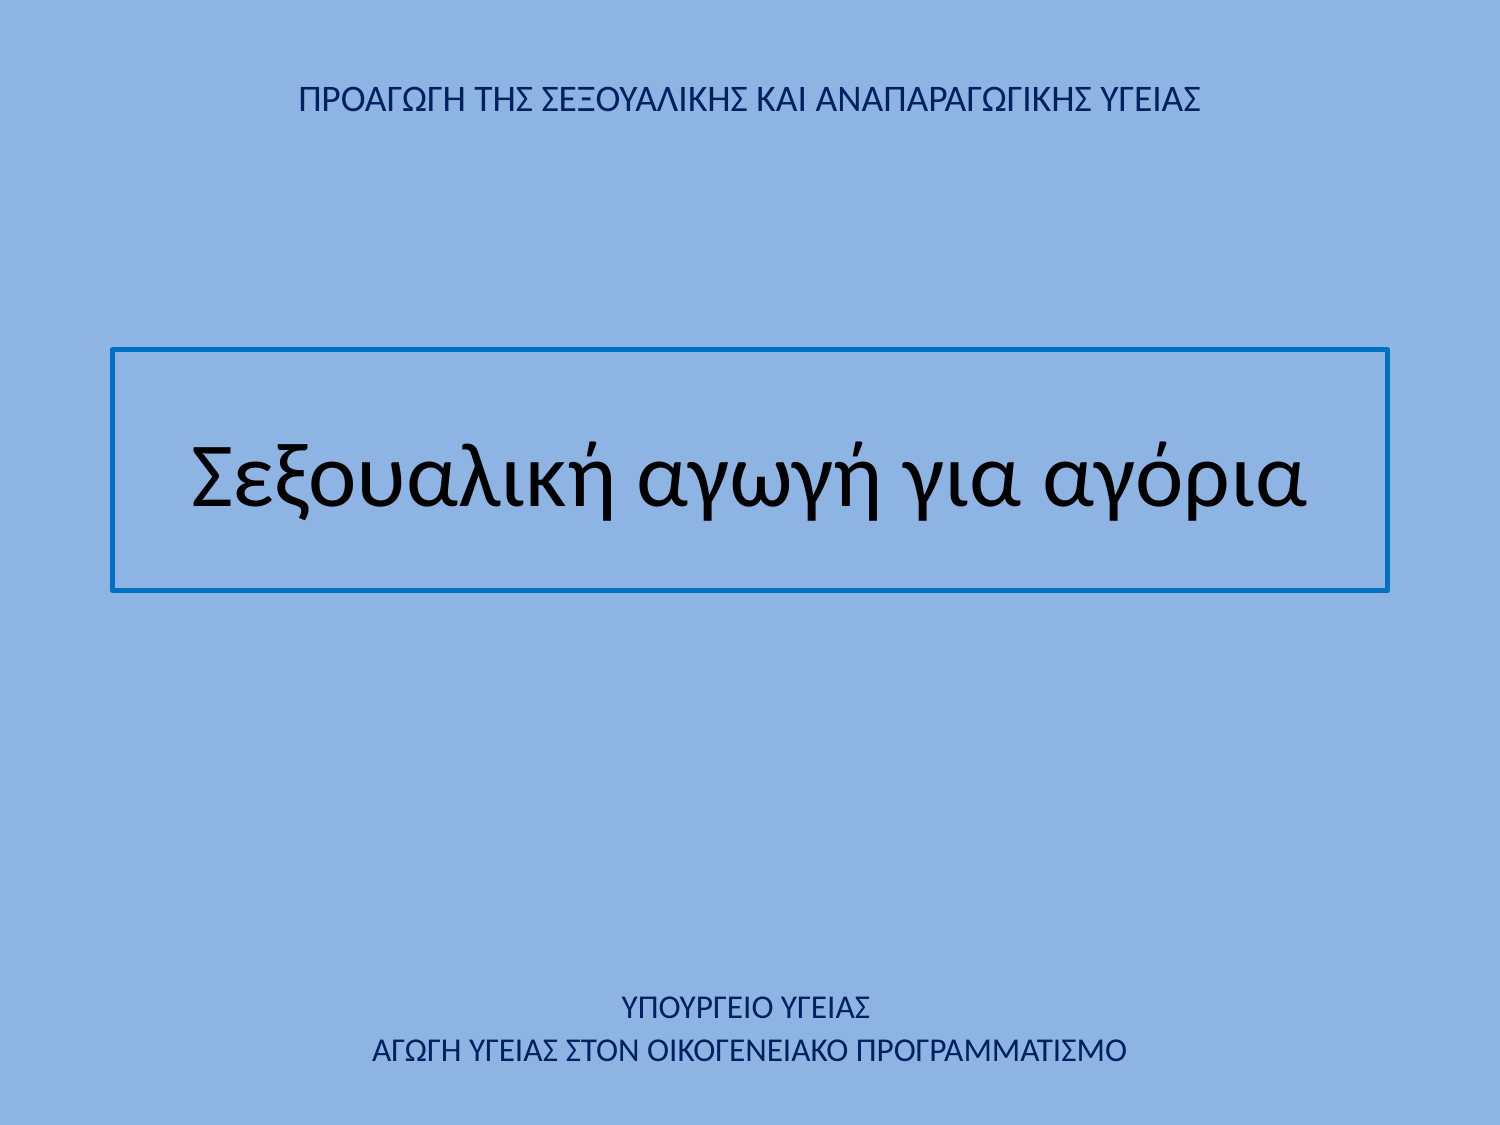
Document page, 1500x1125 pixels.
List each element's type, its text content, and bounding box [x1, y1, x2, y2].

subtitle YΠΟΥΡΓΕΙΟ ΥΓΕΙΑΣ ΑΓΩΓΗ ΥΓΕΙΑΣ ΣΤΟΝ ΟΙΚΟΓΕΝΕΙΑΚΟ ΠΡΟΓΡΑΜΜΑΤΙΣΜΟ [0, 936, 1500, 1125]
title Σεξουαλική αγωγή για αγόρια [112, 349, 1388, 591]
text_box ΠΡΟΑΓΩΓΗ ΤΗΣ ΣΕΞΟΥΑΛΙΚΗΣ ΚΑΙ ΑΝΑΠΑΡΑΓΩΓΙΚΗΣ ΥΓΕΙΑΣ [0, 66, 1500, 127]
